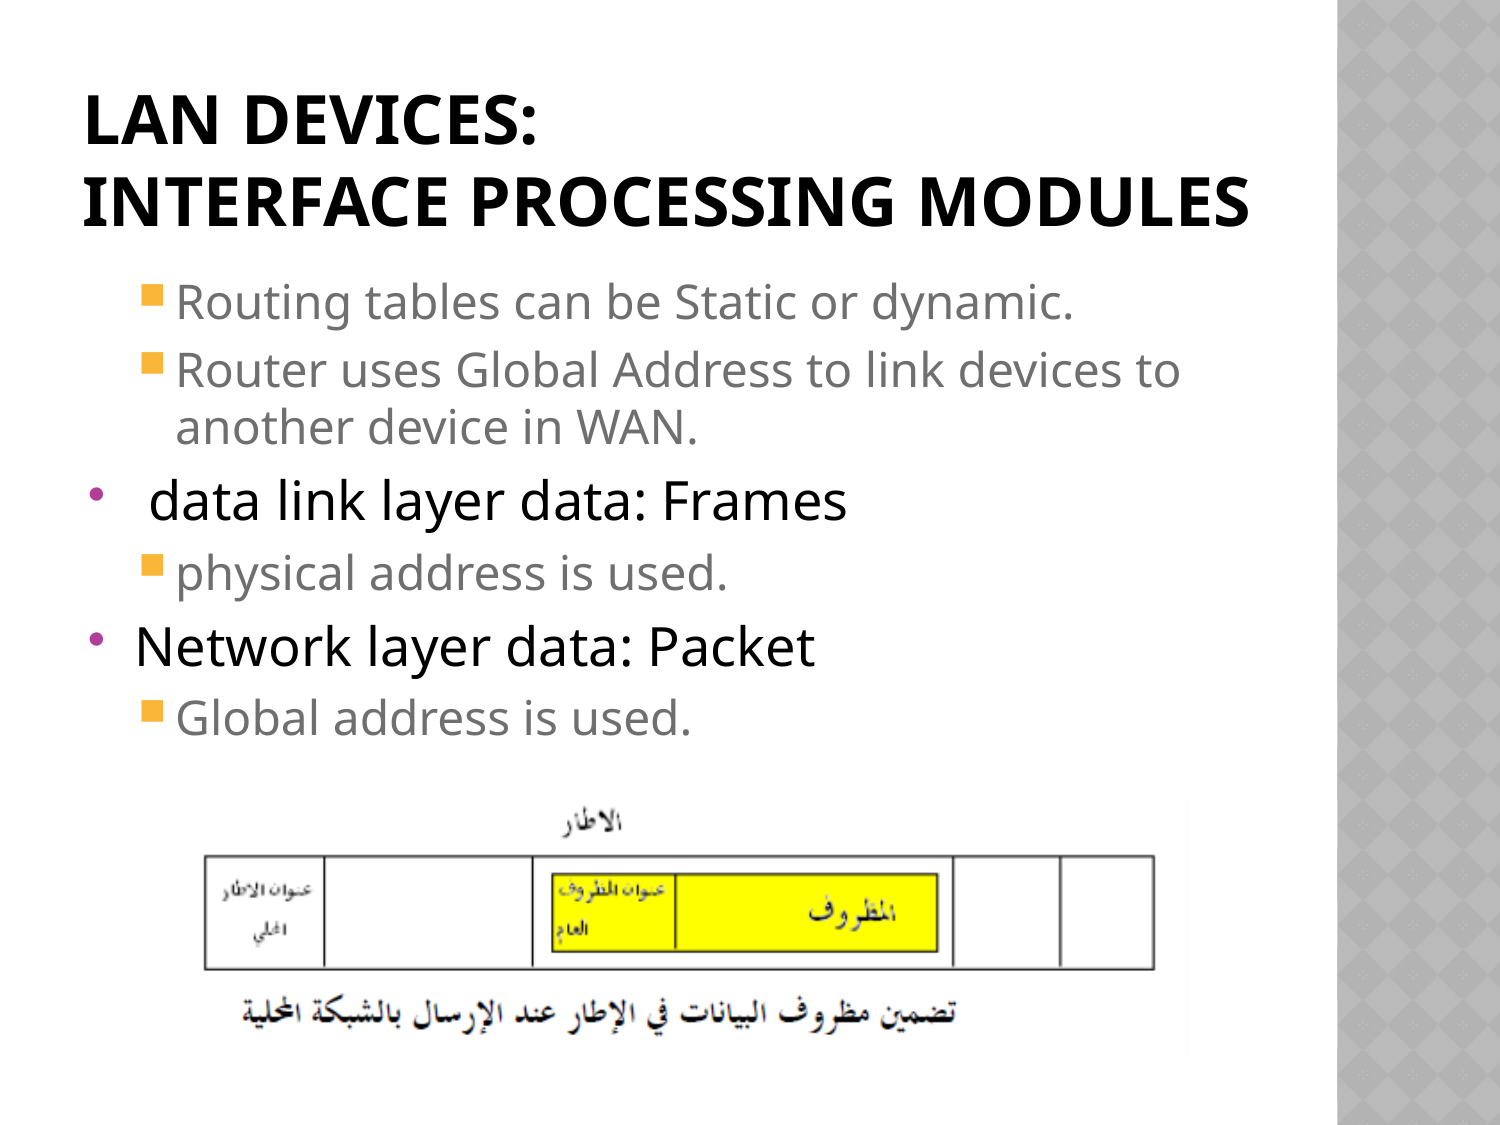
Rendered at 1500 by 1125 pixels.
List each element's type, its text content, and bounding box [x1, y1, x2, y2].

picture [162, 799, 1188, 1057]
title LAN devices: interface processing Modules [75, 52, 1263, 240]
list Routing tables can be Static or dynamic. Router uses Global Address to link devices to another device in WAN. data link layer data: Frames physical address is used. Network layer data: Packet Global address is used. [75, 264, 1263, 1059]
